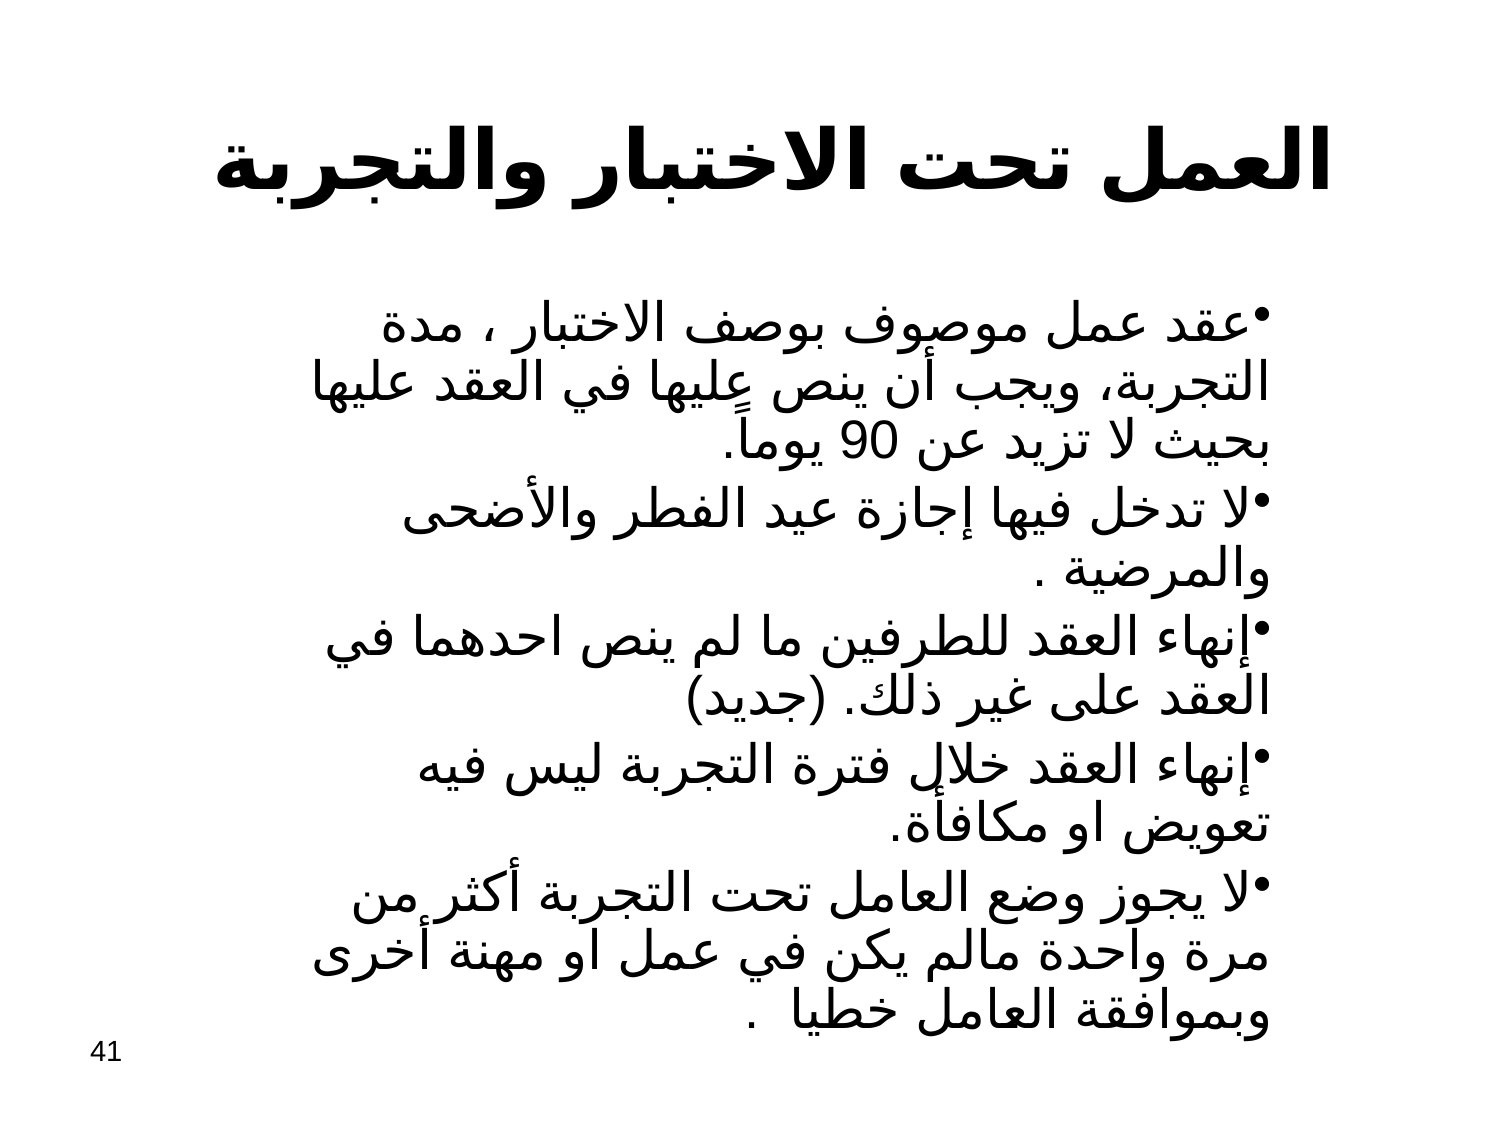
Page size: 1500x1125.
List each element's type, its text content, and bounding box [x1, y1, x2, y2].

subtitle عقد عمل موصوف بوصف الاختبار ، مدة التجربة، ويجب أن ينص عليها في العقد عليها بحيث لا تزيد عن 90 يوماً. لا تدخل فيها إجازة عيد الفطر والأضحى والمرضية . إنهاء العقد للطرفين ما لم ينص احدهما في العقد على غير ذلك. (جديد) إنهاء العقد خلال فترة التجربة ليس فيه تعويض او مكافأة. لا يجوز وضع العامل تحت التجربة أكثر من مرة واحدة مالم يكن في عمل او مهنة أخرى وبموافقة العامل خطيا . م 54 [237, 287, 1288, 888]
title العمل تحت الاختبار والتجربة [124, 74, 1401, 238]
slide_number 41 [74, 1024, 426, 1103]
